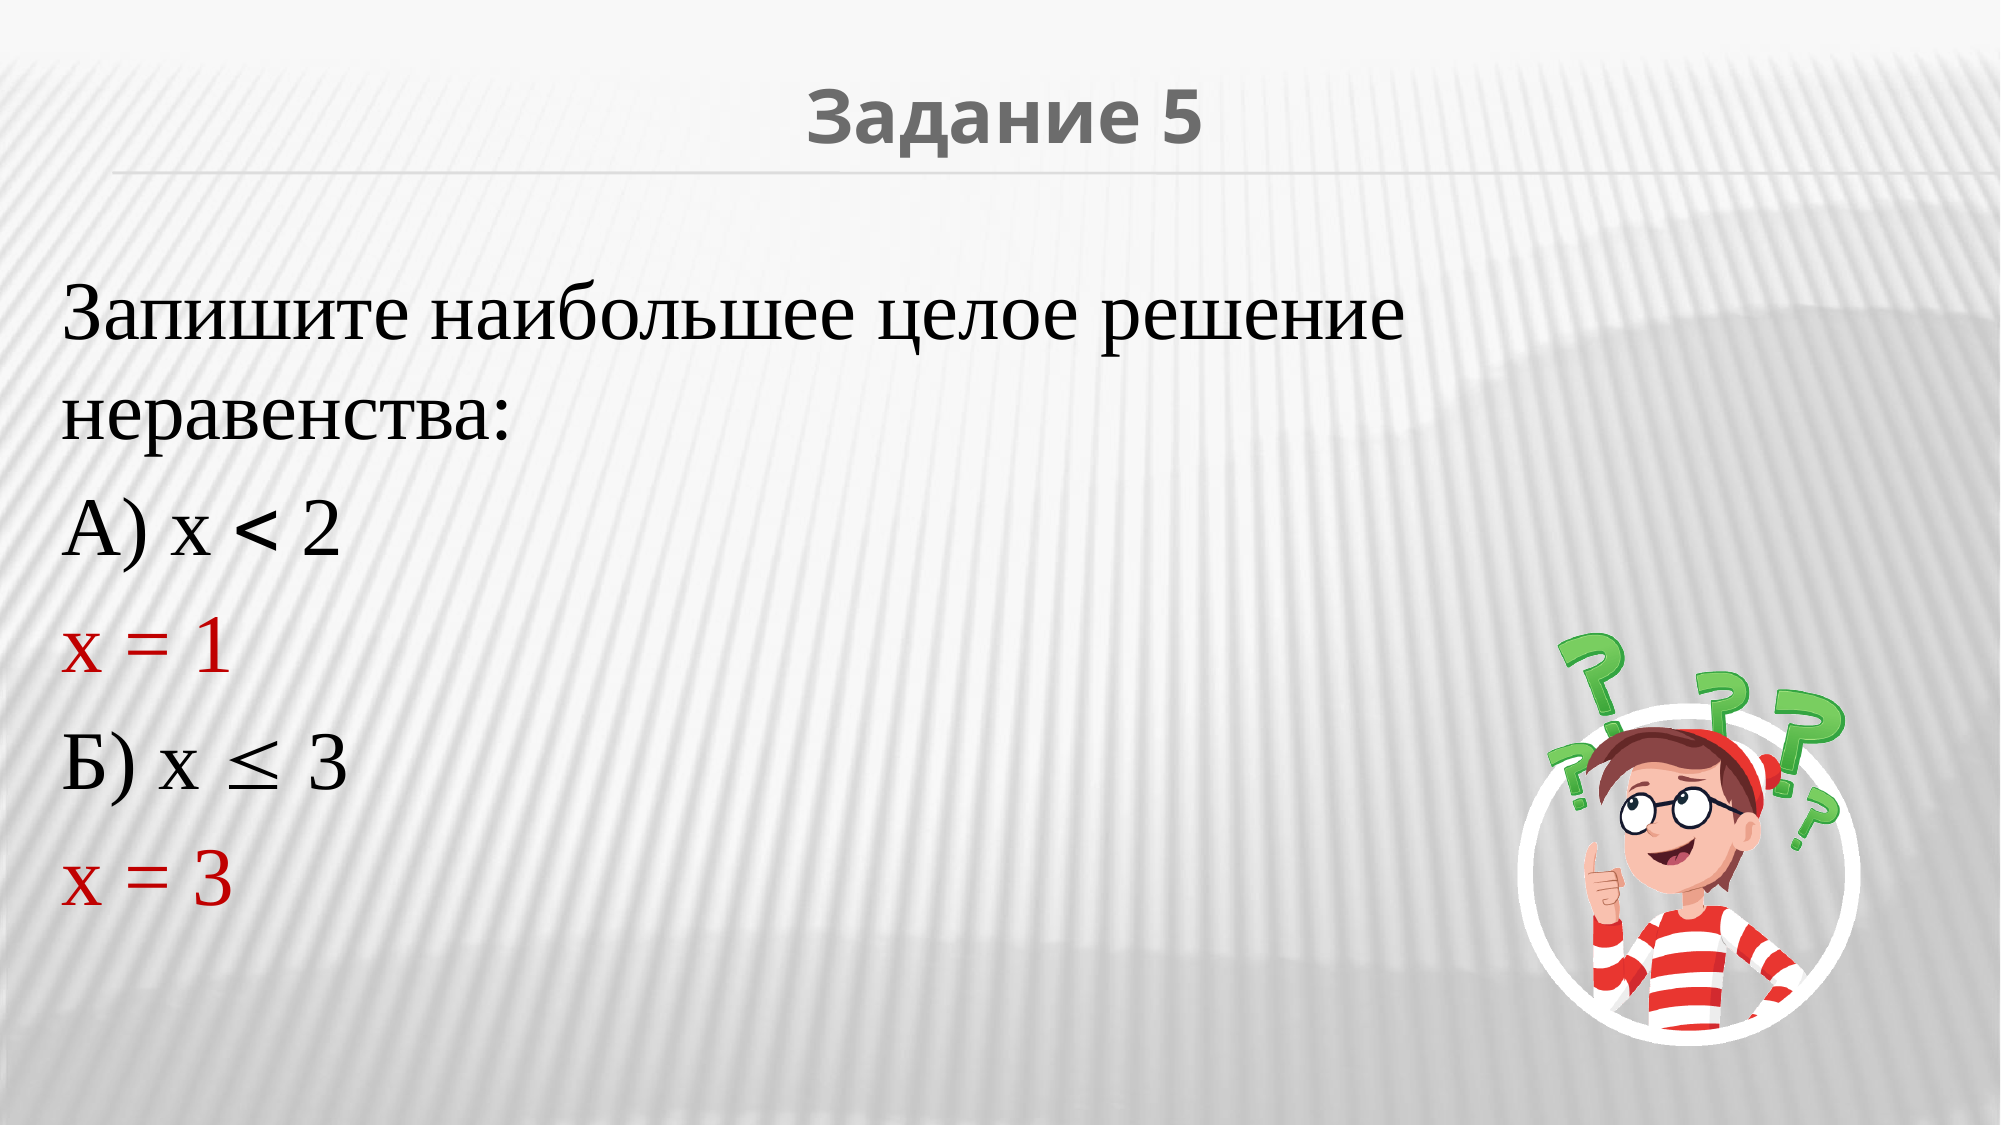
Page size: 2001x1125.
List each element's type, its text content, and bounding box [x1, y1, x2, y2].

list Запишите наибольшее целое решение неравенства: А) х  2 х = 1 Б) х  3 х = 3 [47, 248, 1863, 1014]
title Задание 5 [55, 45, 1956, 183]
picture [1416, 556, 1968, 1108]
